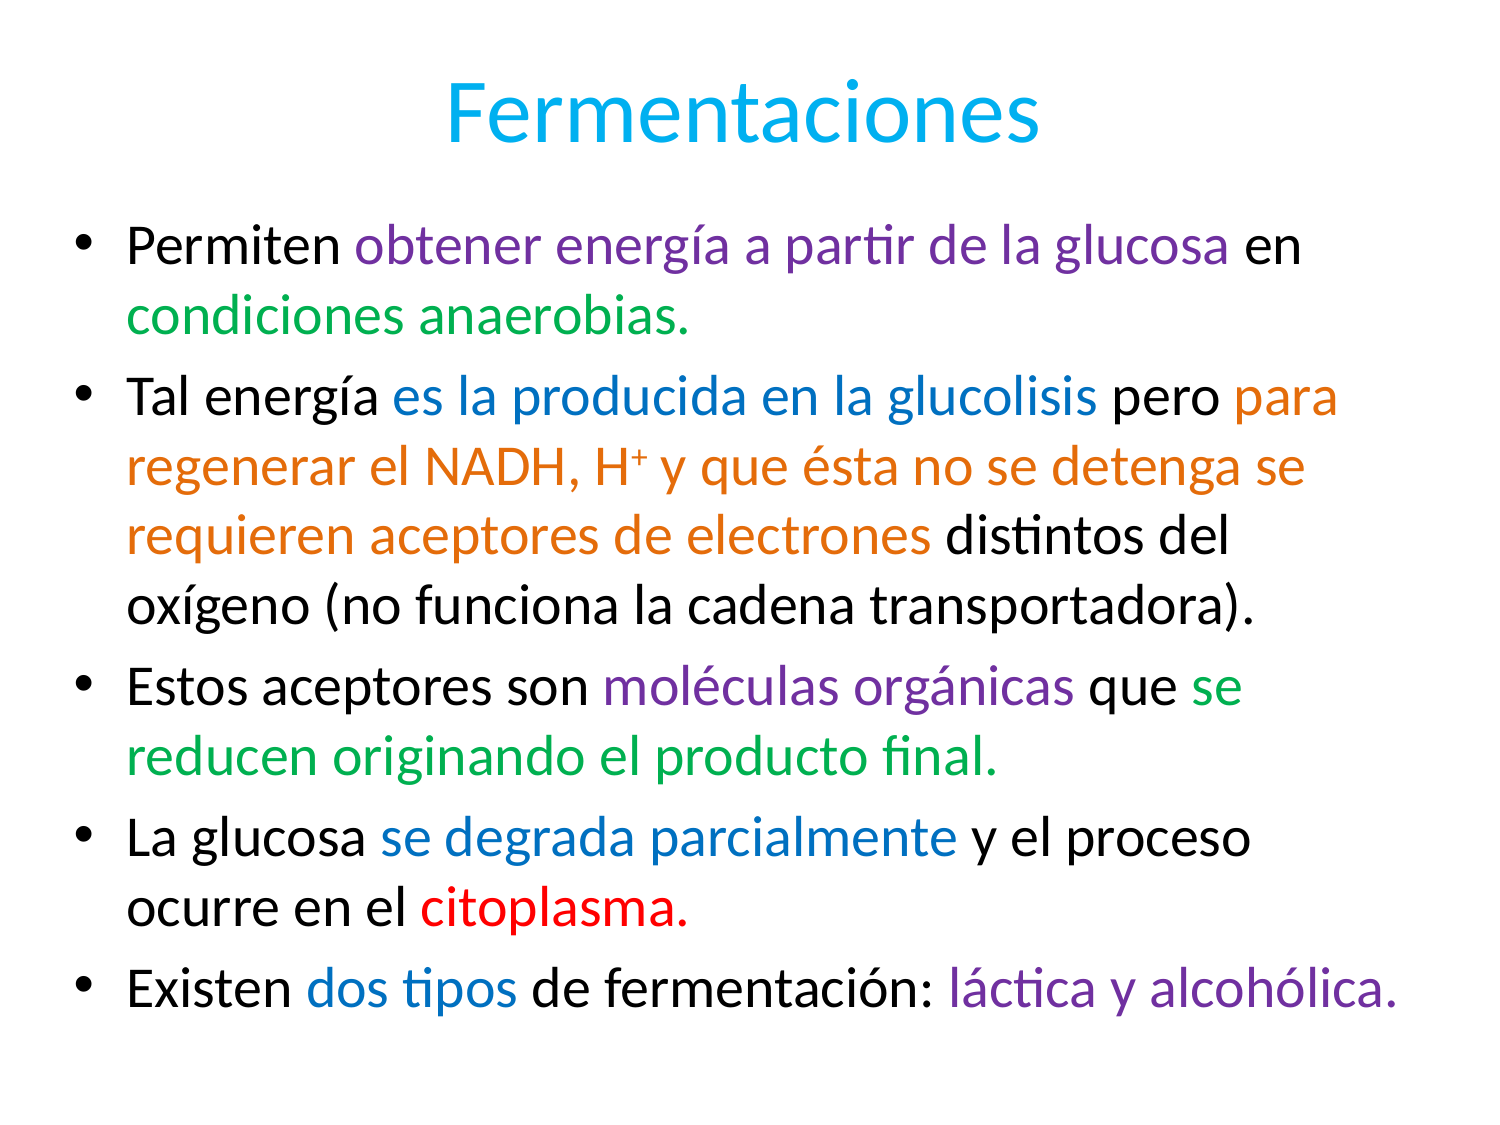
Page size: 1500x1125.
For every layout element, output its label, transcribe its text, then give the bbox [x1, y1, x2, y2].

list Permiten obtener energía a partir de la glucosa en condiciones anaerobias. Tal energía es la producida en la glucolisis pero para regenerar el NADH, H+ y que ésta no se detenga se requieren aceptores de electrones distintos del oxígeno (no funciona la cadena transportadora). Estos aceptores son moléculas orgánicas que se reducen originando el producto final. La glucosa se degrada parcialmente y el proceso ocurre en el citoplasma. Existen dos tipos de fermentación: láctica y alcohólica. [58, 199, 1425, 1090]
title Fermentaciones [46, 23, 1442, 188]
